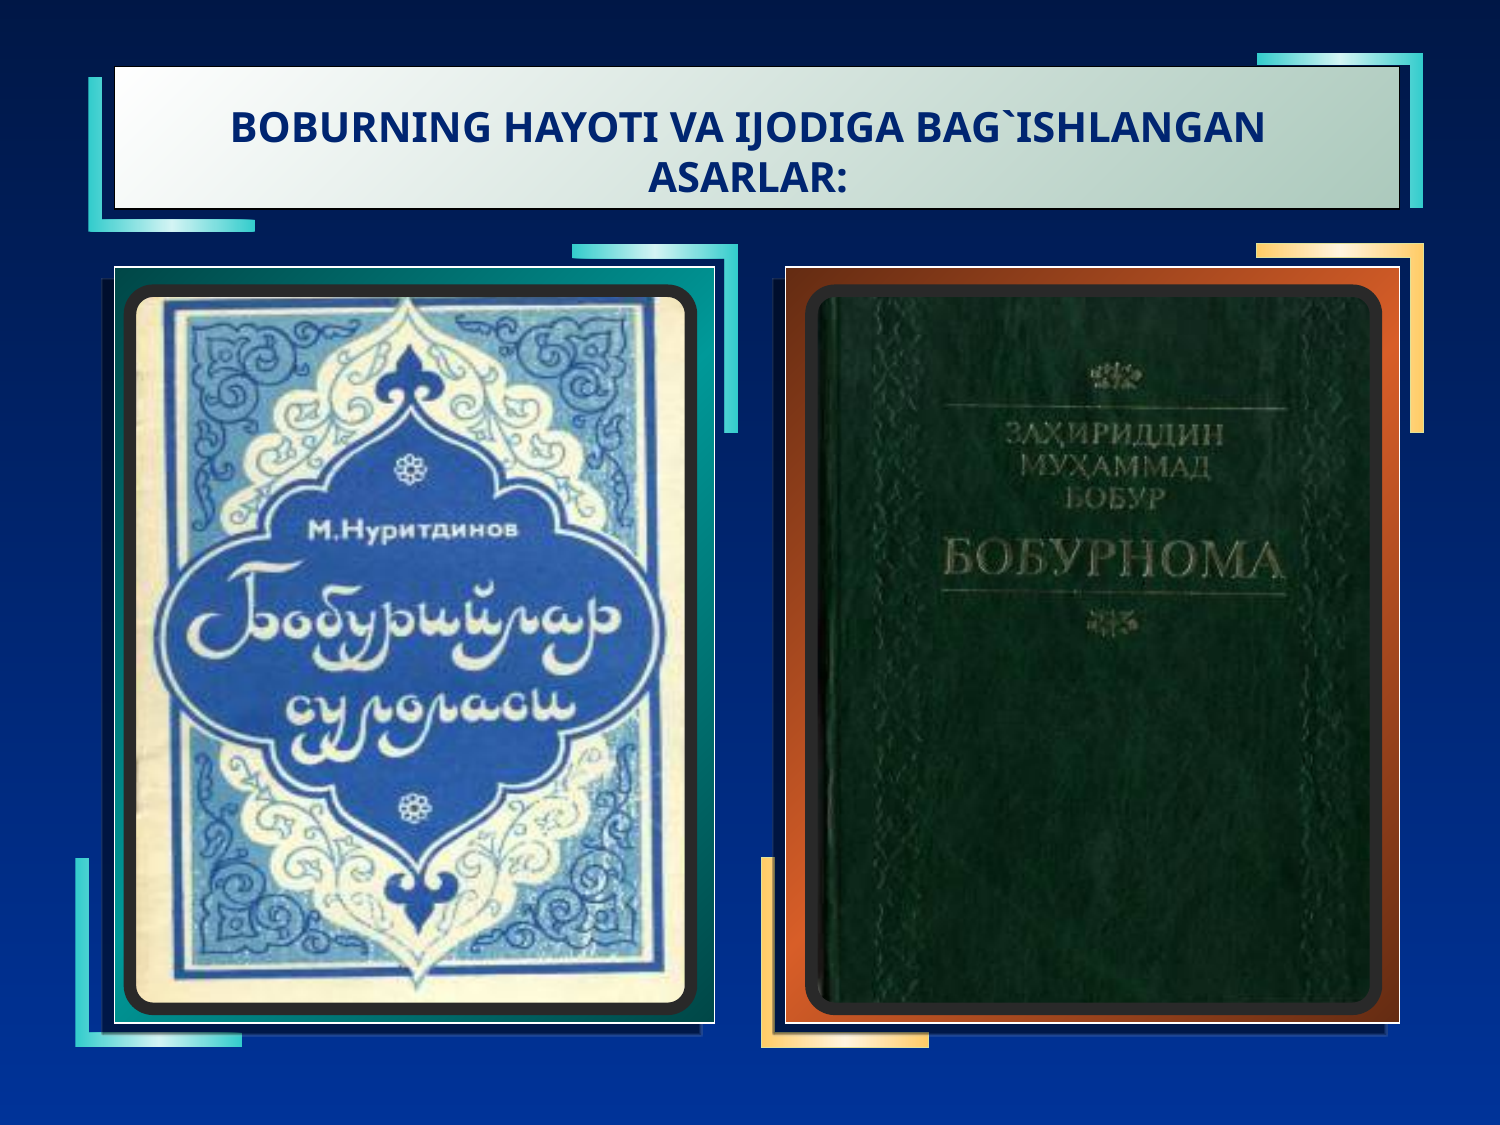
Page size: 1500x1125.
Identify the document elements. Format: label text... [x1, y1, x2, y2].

picture [811, 290, 1377, 1010]
picture [129, 290, 692, 1010]
text_box [1256, 53, 1424, 209]
text_box [571, 243, 739, 434]
text_box [88, 76, 256, 232]
text_box [75, 857, 243, 1048]
text_box BOBURNING HAYOTI VA IJODIGA BAG`ISHLANGAN ASARLAR: [122, 66, 1374, 208]
text_box [761, 857, 929, 1048]
text_box [785, 267, 1400, 1024]
text_box [114, 267, 715, 1024]
text_box [114, 66, 1400, 209]
text_box [1256, 243, 1424, 433]
